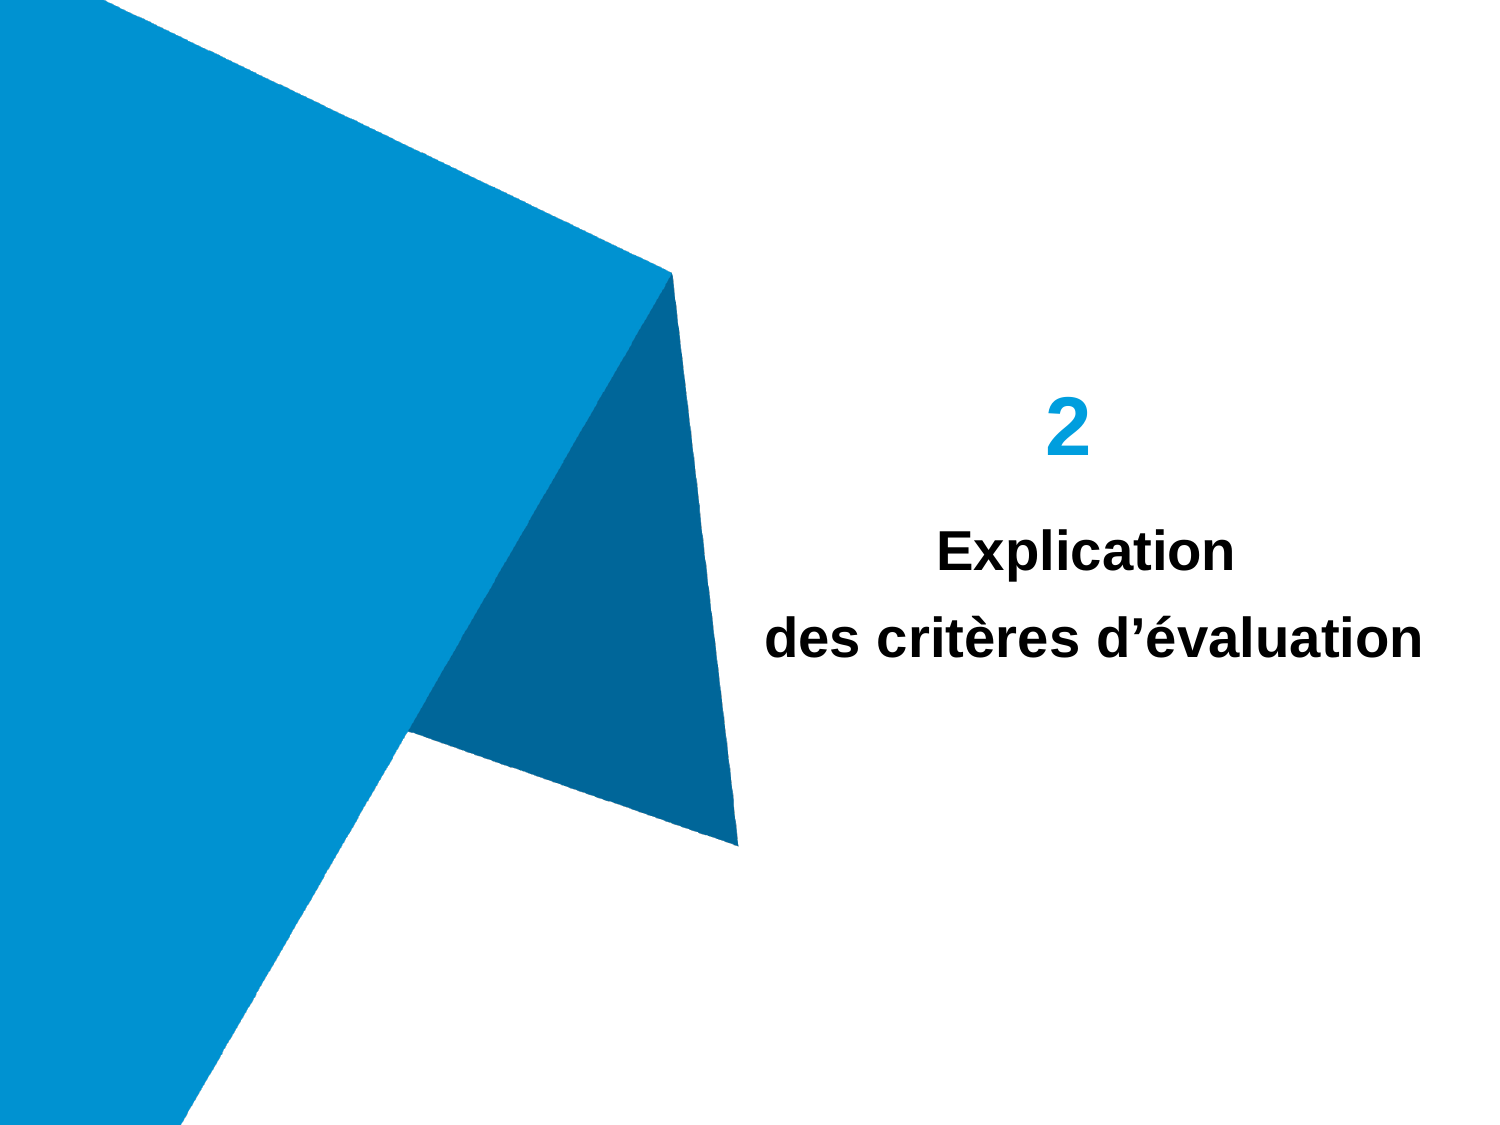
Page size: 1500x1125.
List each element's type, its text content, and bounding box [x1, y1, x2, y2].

list 2 [782, 282, 1355, 472]
picture [107, 0, 1500, 1125]
title Explication des critères d’évaluation [711, 493, 1477, 851]
